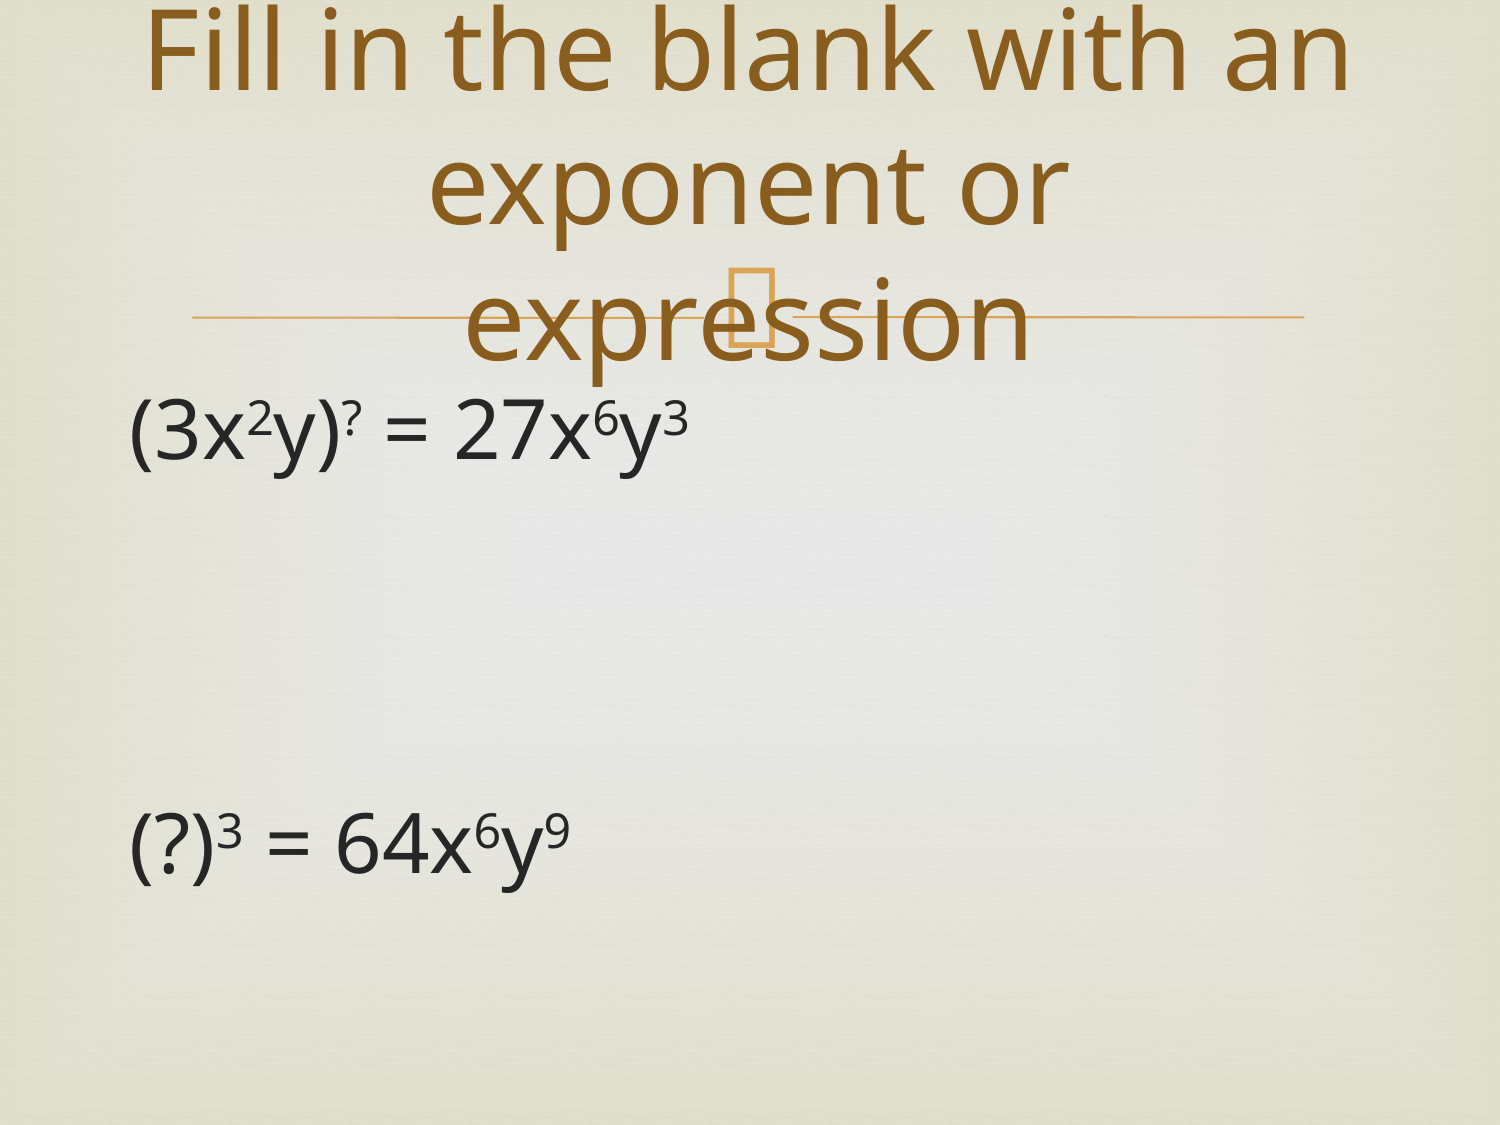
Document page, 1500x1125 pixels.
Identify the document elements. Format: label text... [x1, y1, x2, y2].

list (3x2y)? = 27x6y3 (?)3 = 64x6y9 [114, 368, 1386, 1005]
title Fill in the blank with an exponent or expression [112, 93, 1386, 267]
